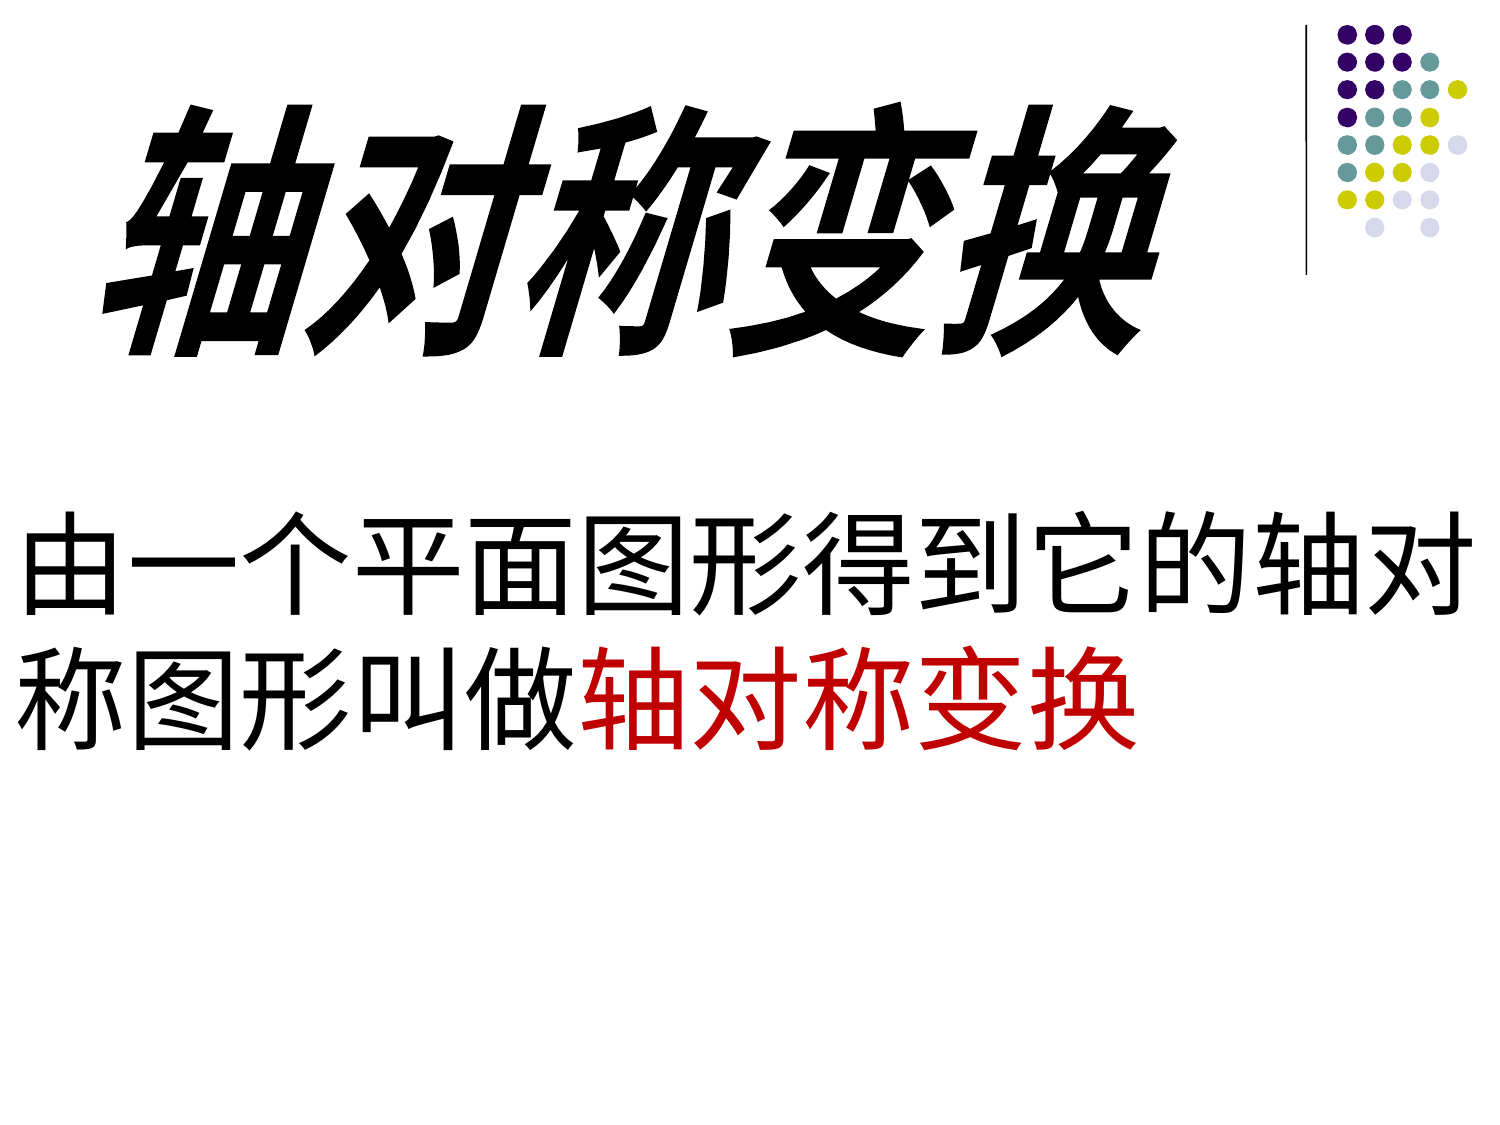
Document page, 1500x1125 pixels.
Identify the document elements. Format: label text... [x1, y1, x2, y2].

text_box 由一个平面图形得到它的轴对称图形叫做轴对称变换 [0, 486, 1500, 772]
